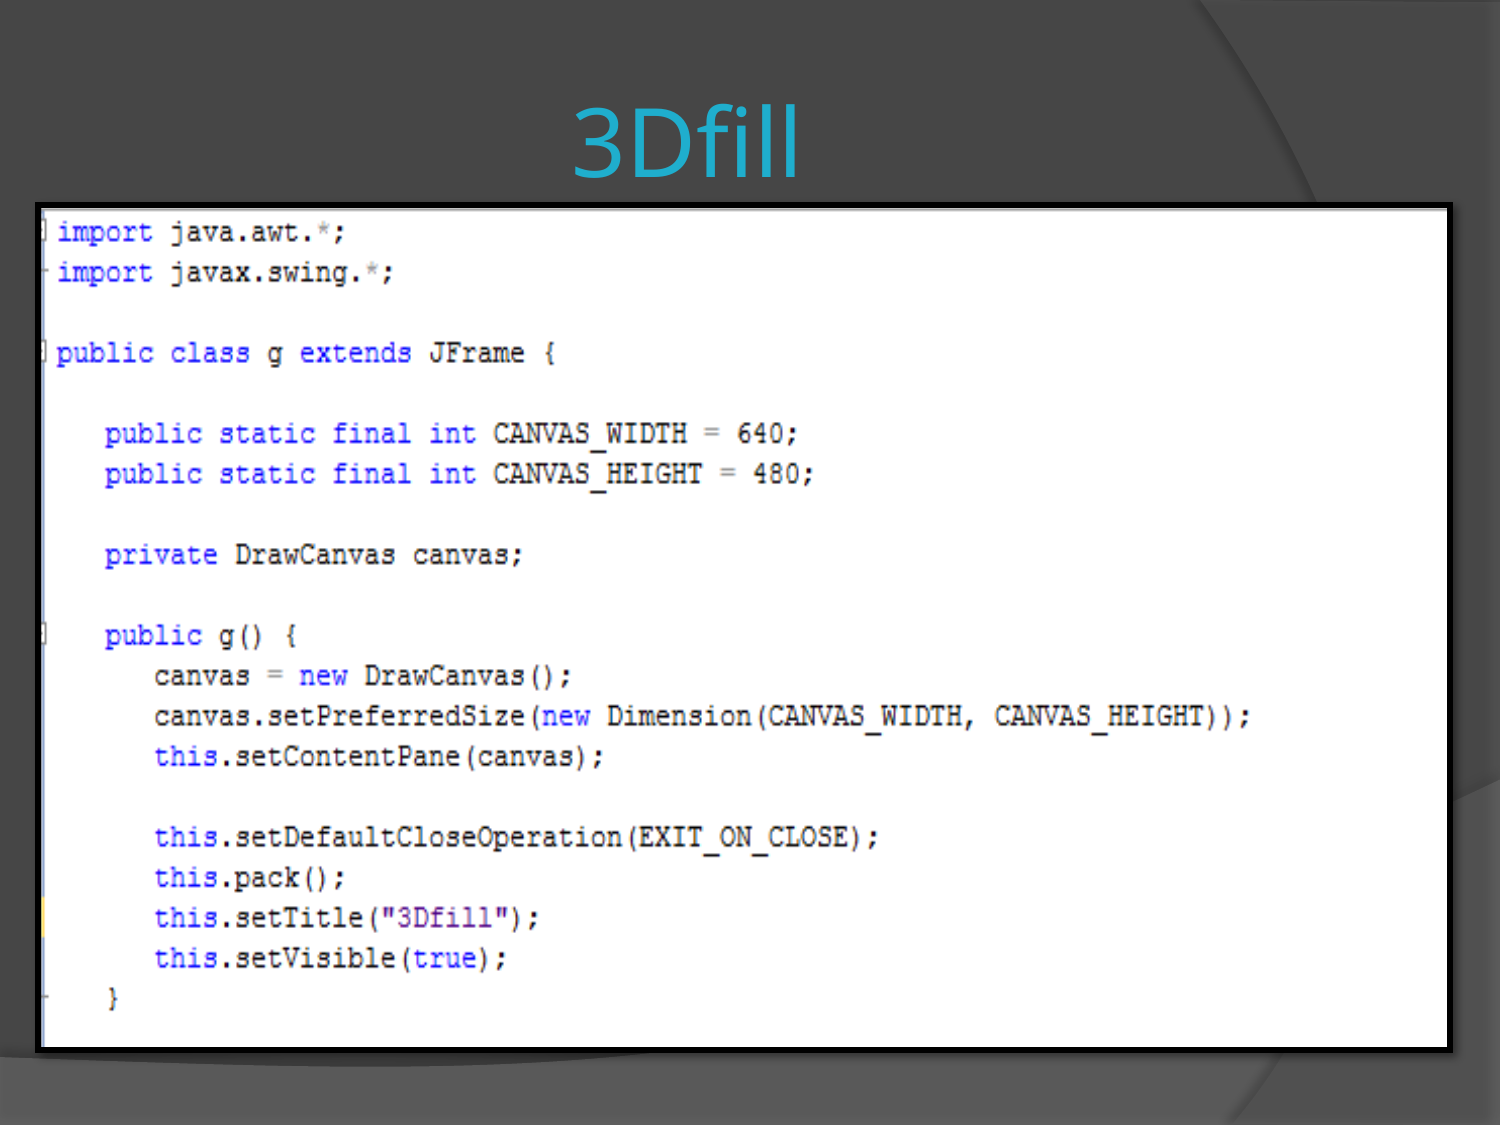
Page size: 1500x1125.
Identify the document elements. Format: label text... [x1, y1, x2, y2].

picture [41, 207, 1448, 1047]
title 3Dfill [75, 45, 1301, 199]
